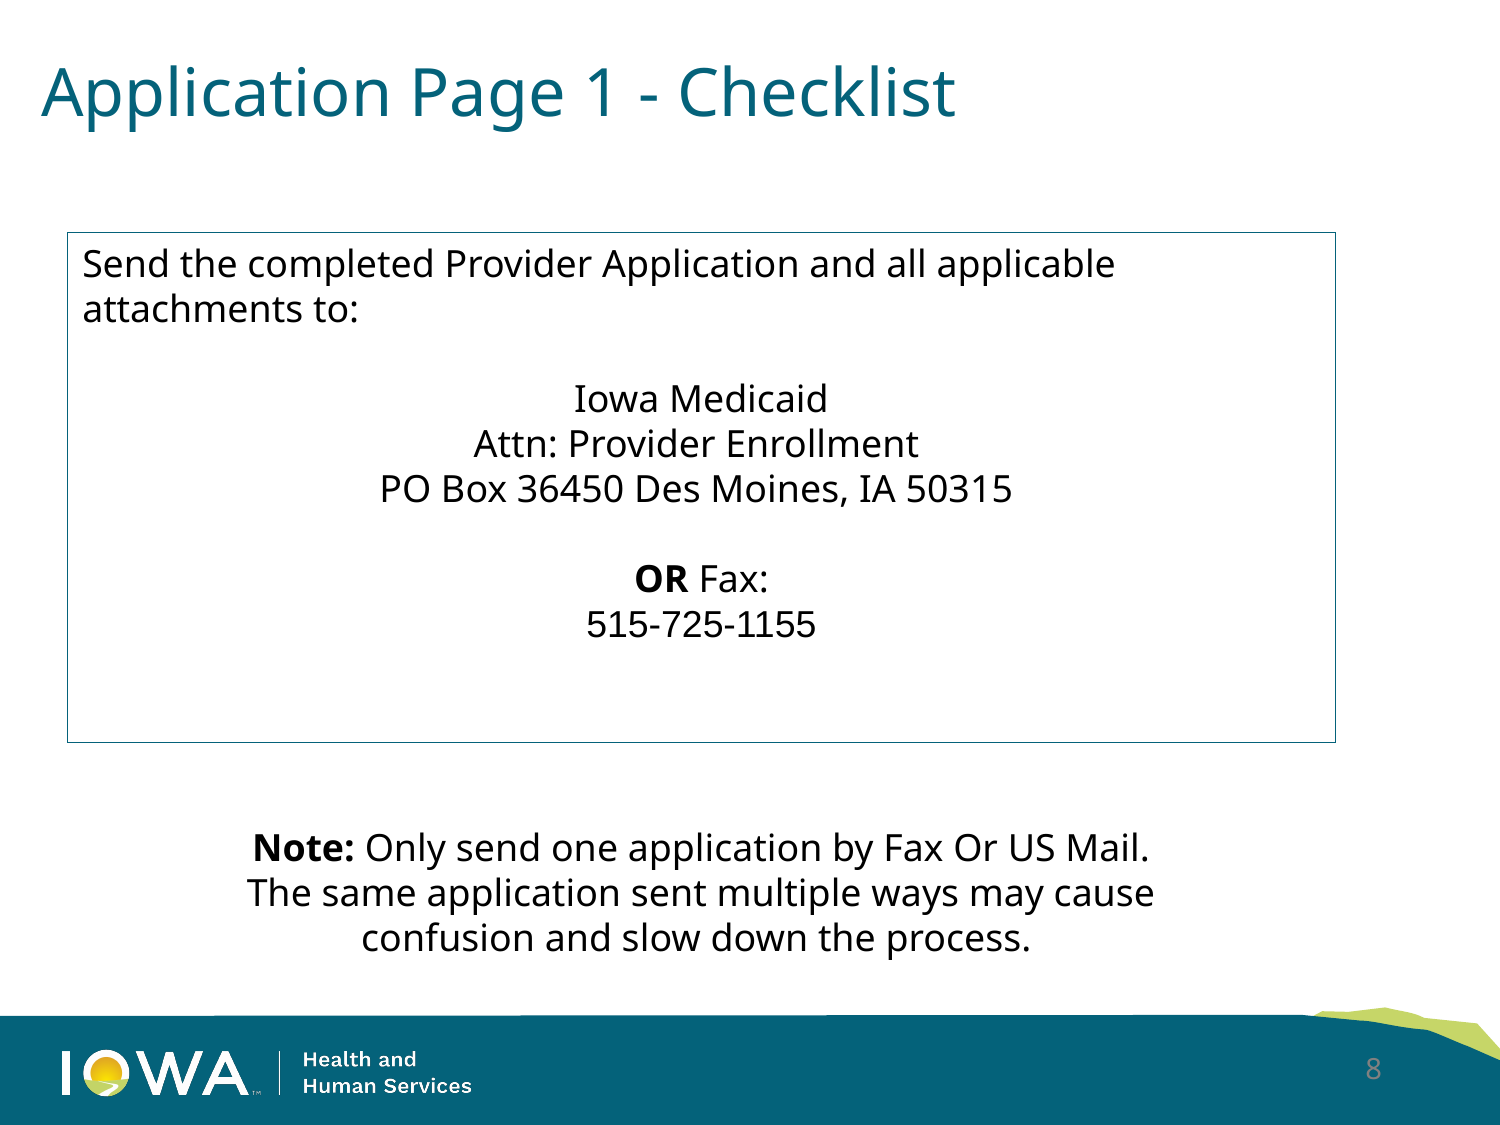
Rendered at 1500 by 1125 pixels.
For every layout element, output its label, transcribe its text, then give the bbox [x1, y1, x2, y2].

picture [203, 1052, 247, 1094]
picture [137, 1052, 202, 1094]
picture [344, 1083, 349, 1092]
slide_number 8 [1059, 1042, 1397, 1103]
picture [351, 1053, 357, 1066]
picture [438, 1083, 446, 1092]
picture [366, 1056, 370, 1066]
picture [305, 1053, 316, 1066]
picture [450, 1083, 459, 1092]
picture [63, 1052, 69, 1094]
picture [320, 1083, 325, 1092]
picture [397, 1056, 401, 1066]
text_box Application Page 1 - Checklist [26, 33, 1295, 158]
picture [84, 1050, 129, 1096]
picture [334, 1083, 343, 1092]
picture [399, 1083, 408, 1092]
picture [320, 1058, 329, 1065]
text_box Send the completed Provider Application and all applicable attachments to: Iowa Medicaid Attn: Provider Enrollment PO Box 36450 Des Moines, IA 50315 OR Fax: 515-725-1155 [67, 232, 1336, 743]
picture [370, 1083, 375, 1092]
picture [405, 1056, 410, 1064]
text_box Note: Only send one application by Fax Or US Mail. The same application sent multiple ways may cause confusion and slow down the process. [205, 816, 1198, 967]
picture [355, 1083, 361, 1092]
picture [305, 1079, 316, 1092]
picture [385, 1080, 395, 1092]
